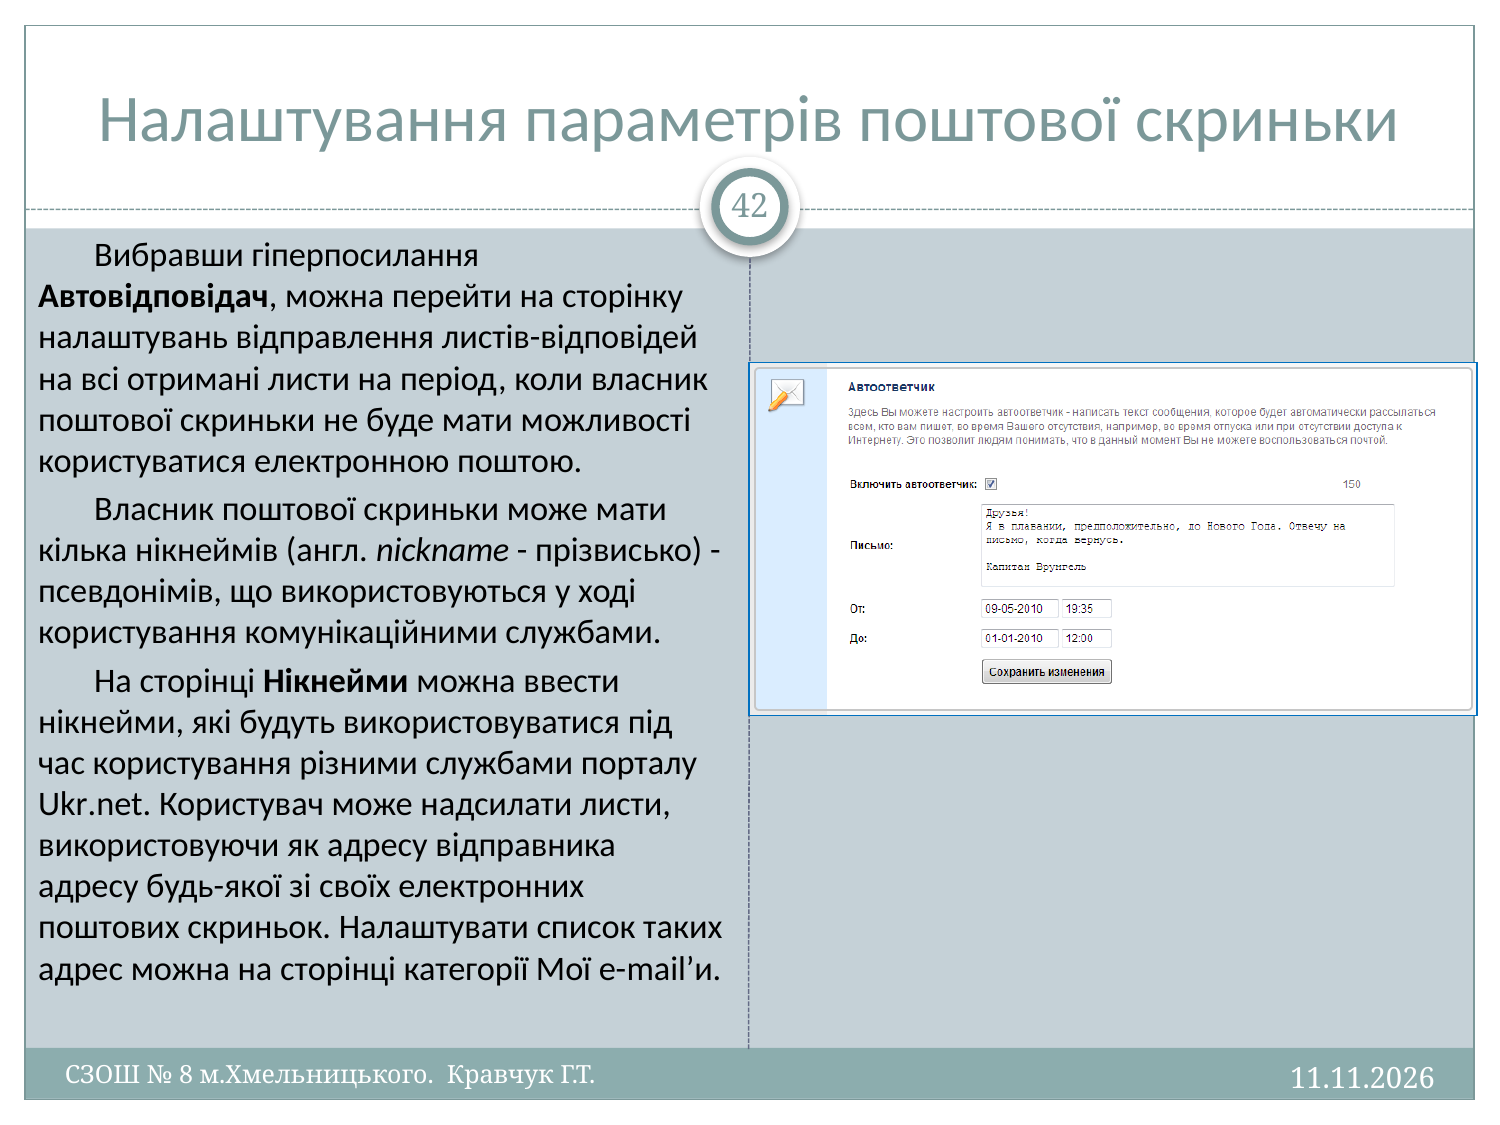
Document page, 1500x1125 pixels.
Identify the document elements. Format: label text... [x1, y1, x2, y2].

slide_number 42 [712, 170, 788, 243]
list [749, 363, 1477, 716]
list Вибравши гіперпосилання Автовідповідач, можна перейти на сторінку налаштувань відправлення листів-відповідей на всі отримані листи на період, коли власник поштової скриньки не буде мати можливості користуватися електронною поштою. Власник поштової скриньки може мати кілька нікнеймів (англ. nickname - прізвисько) - псевдонімів, що використовуються у ході користування комунікаційними службами. На сторінці Нікнейми можна ввести нікнейми, які будуть використовуватися під час користування різними службами порталу Ukr.net. Користувач може надсилати листи, використовуючи як адресу відправника адресу будь-якої зі своїх електронних поштових скриньок. Налаштувати список таких адрес можна на сторінці категорії Мої е-mail’и. [23, 224, 739, 1043]
footer СЗОШ № 8 м.Хмельницького. Кравчук Г.Т. [50, 1051, 638, 1112]
title Налаштування параметрів поштової скриньки [49, 37, 1450, 162]
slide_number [950, 1051, 1450, 1112]
